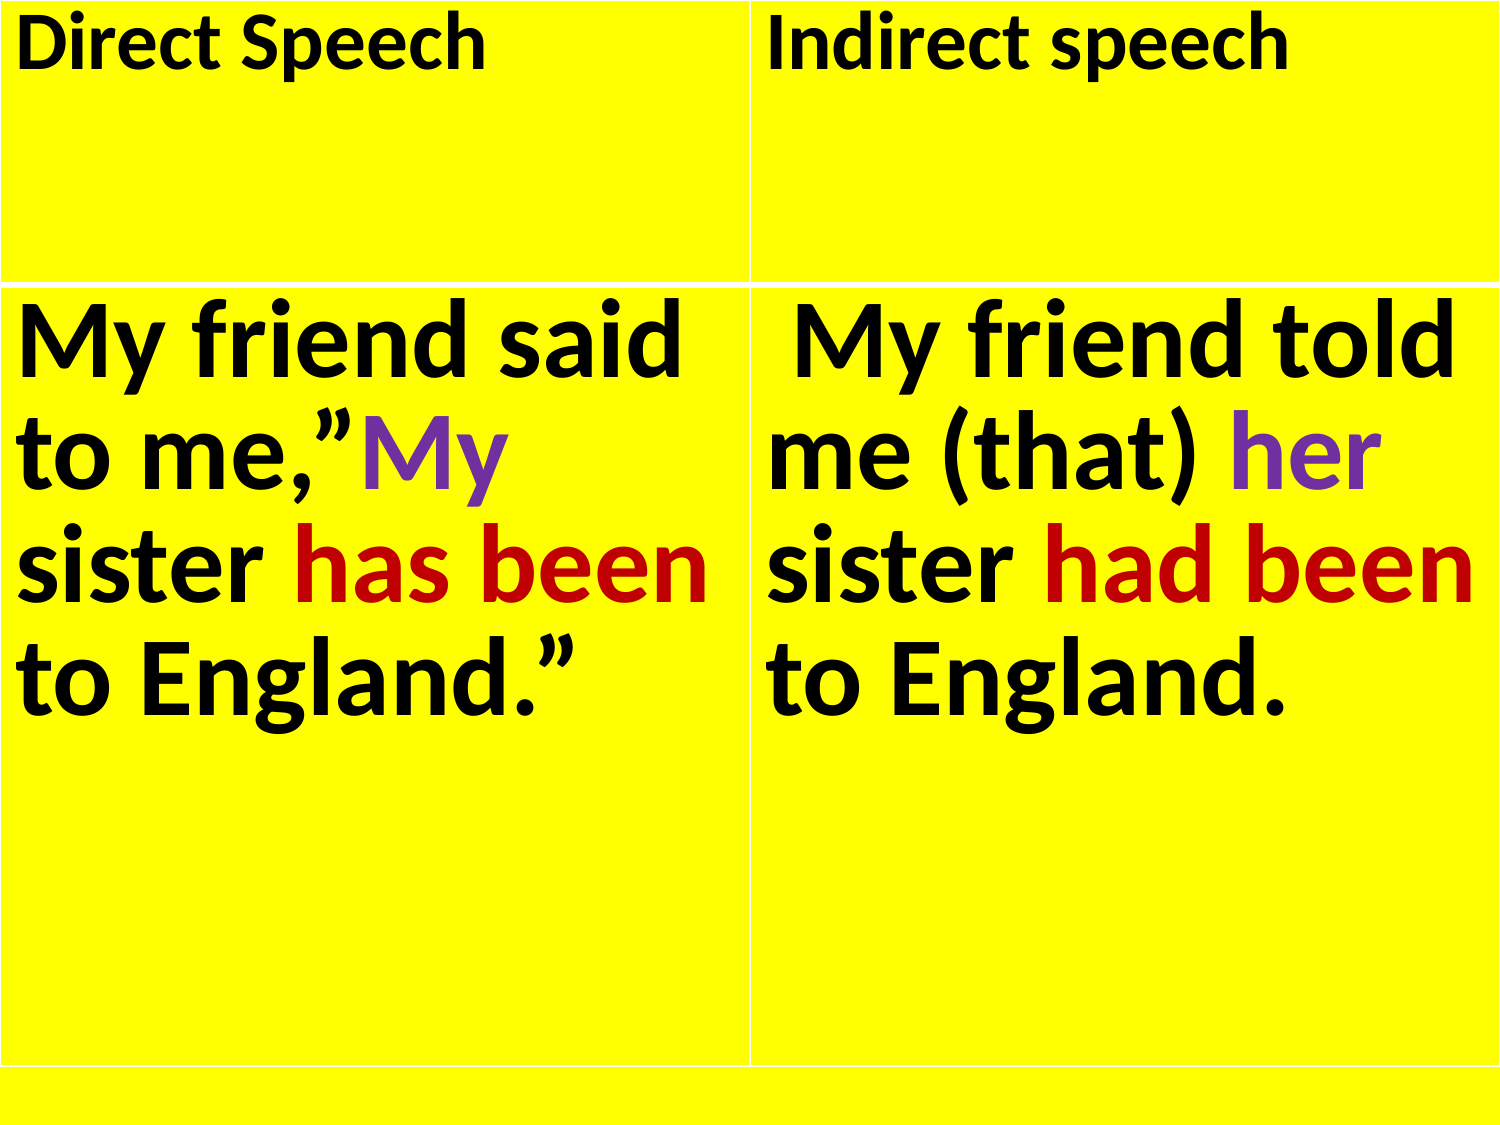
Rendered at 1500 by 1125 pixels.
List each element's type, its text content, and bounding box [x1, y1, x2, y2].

table_cell My friend told me (that) her sister had been to England. [751, 288, 1499, 1065]
table_header Indirect speech [751, 1, 1499, 282]
table_cell My friend said to me,”My sister has been to England.” [1, 288, 749, 1065]
table_header Direct Speech [1, 1, 749, 282]
